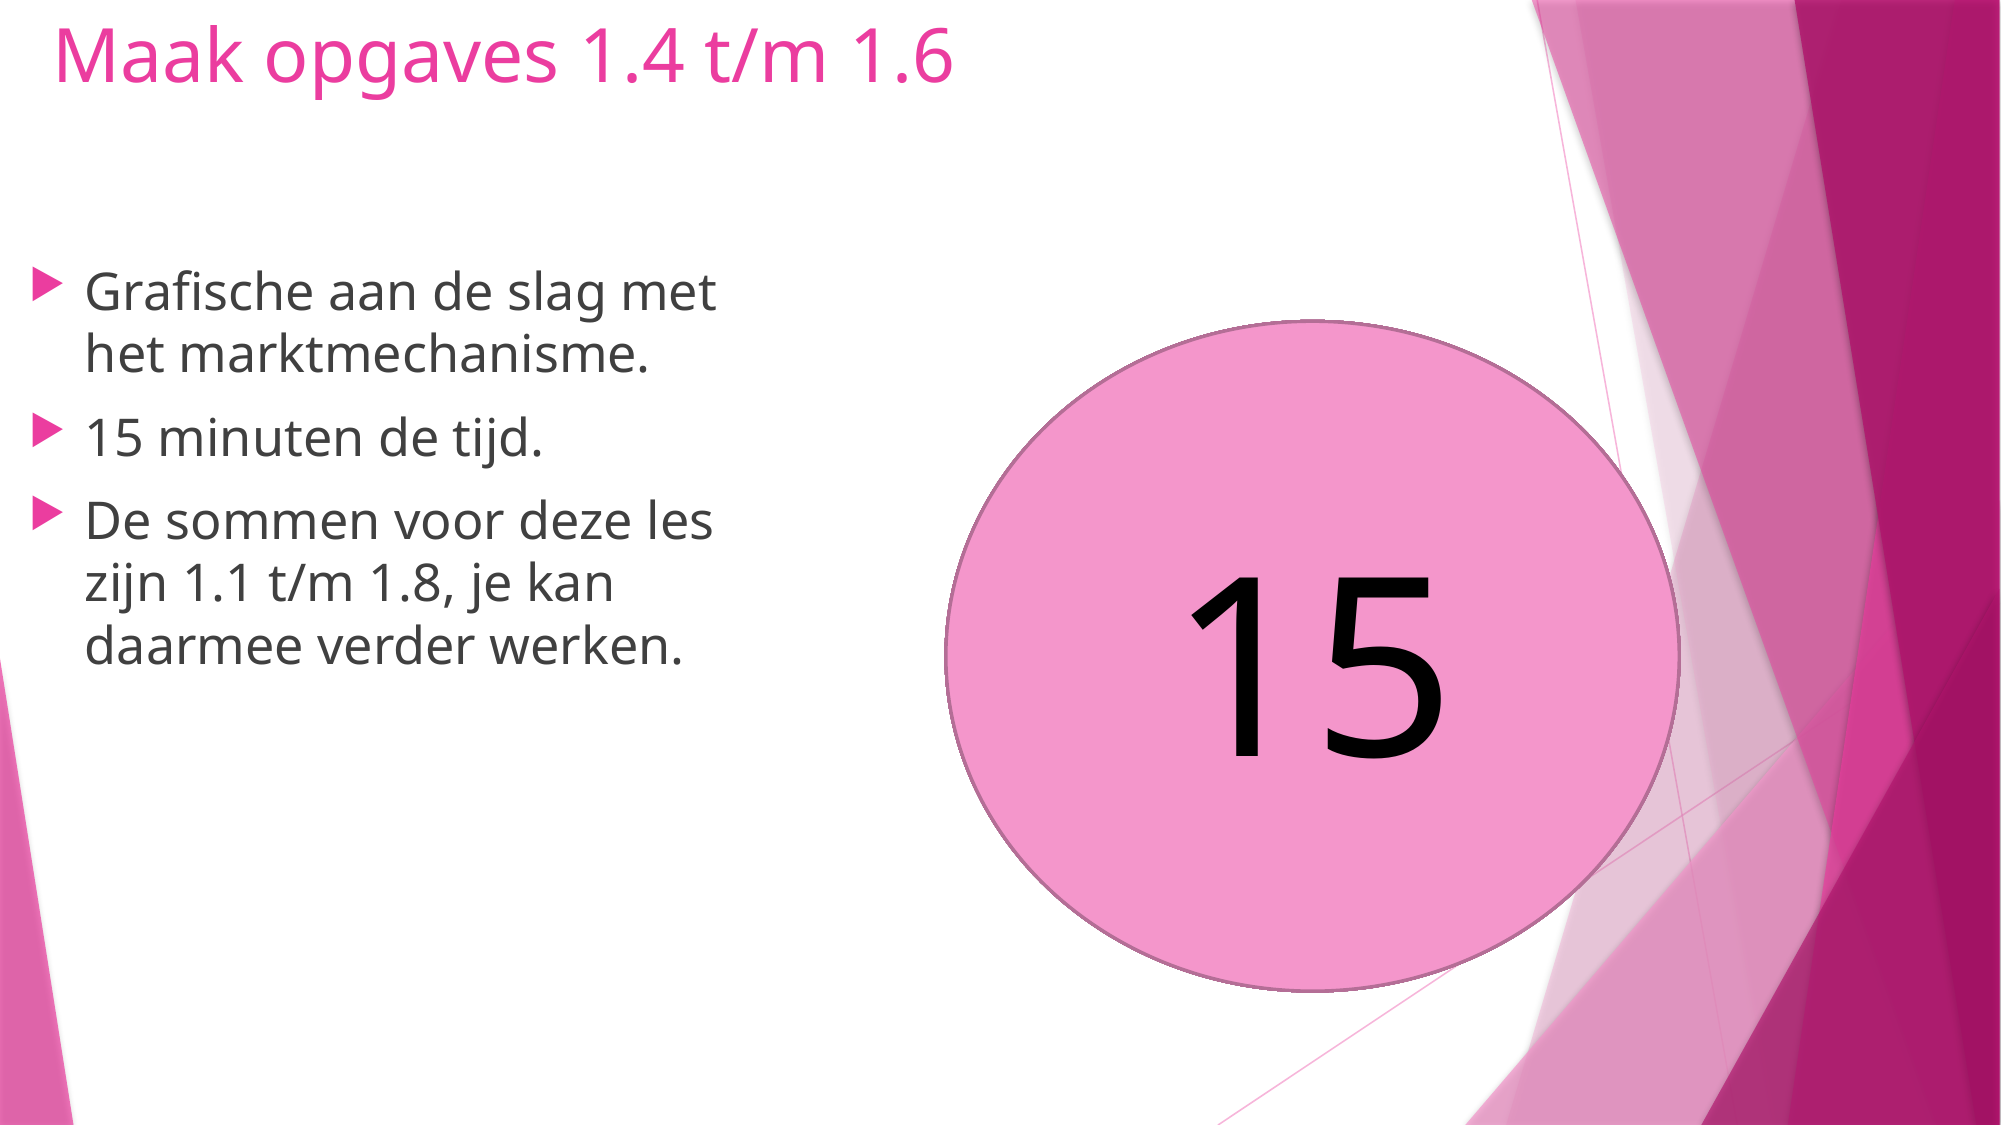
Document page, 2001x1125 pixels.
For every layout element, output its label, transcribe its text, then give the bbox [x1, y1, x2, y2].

list Grafische aan de slag met het marktmechanisme. 15 minuten de tijd. De sommen voor deze les zijn 1.1 t/m 1.8, je kan daarmee verder werken. [13, 167, 818, 1013]
text_box 15 [944, 319, 1681, 993]
title Maak opgaves 1.4 t/m 1.6 [37, 0, 1494, 260]
